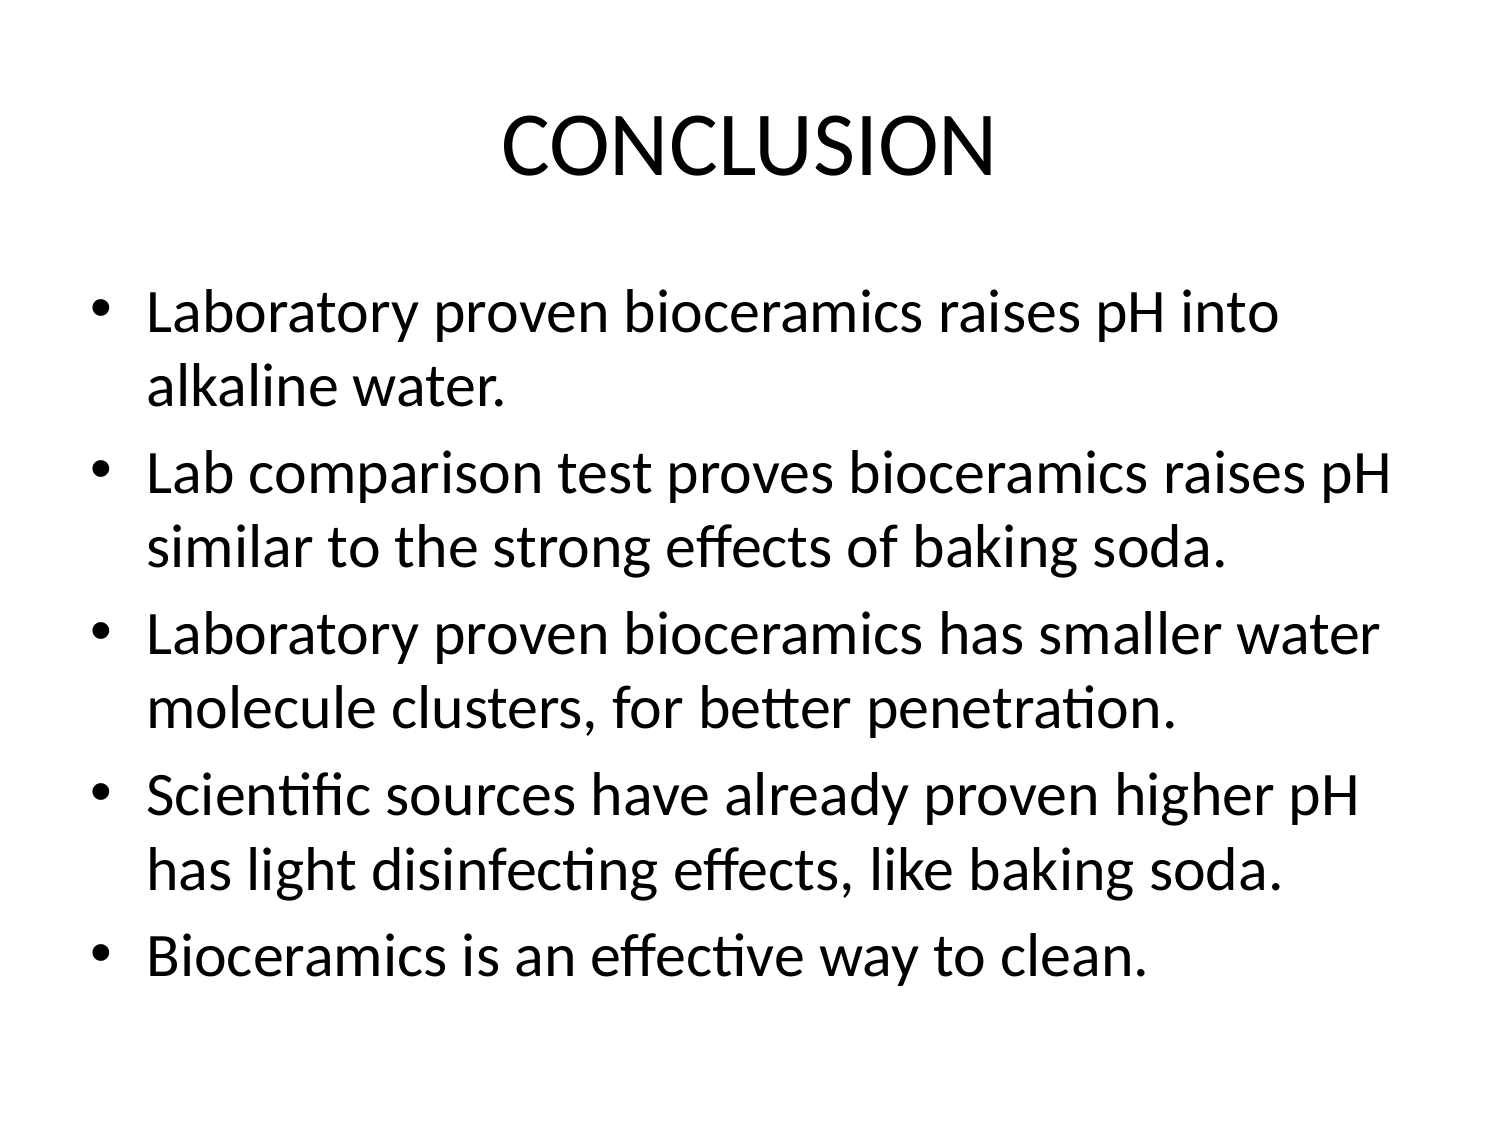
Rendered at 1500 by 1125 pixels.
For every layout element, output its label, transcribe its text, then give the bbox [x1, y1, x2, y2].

title CONCLUSION [75, 45, 1425, 233]
list Laboratory proven bioceramics raises pH into alkaline water. Lab comparison test proves bioceramics raises pH similar to the strong effects of baking soda. Laboratory proven bioceramics has smaller water molecule clusters, for better penetration. Scientific sources have already proven higher pH has light disinfecting effects, like baking soda. Bioceramics is an effective way to clean. [75, 262, 1425, 1005]
